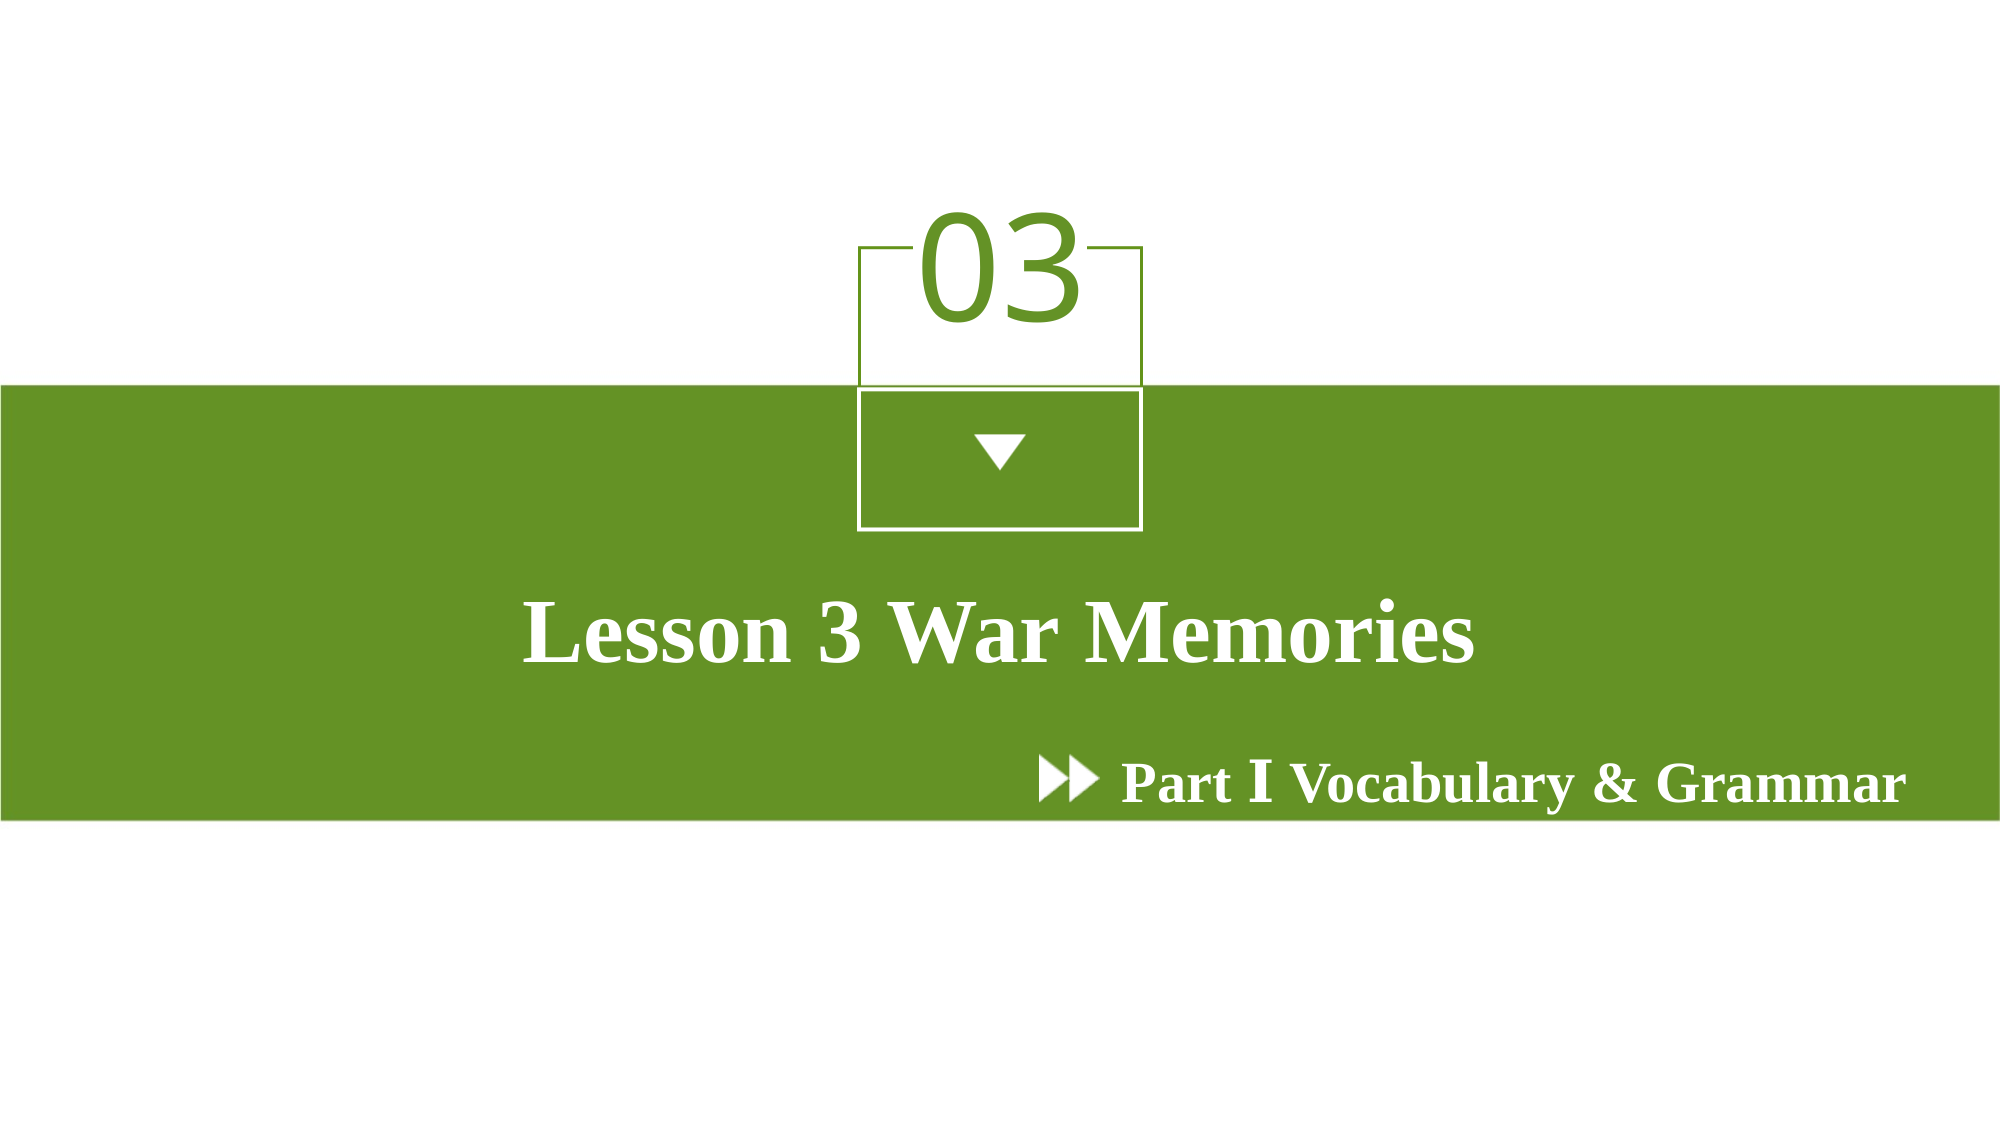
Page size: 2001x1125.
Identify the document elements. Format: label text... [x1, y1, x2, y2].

picture [0, 0, 2000, 518]
text_box Part Ⅰ Vocabulary & Grammar [1121, 738, 1997, 821]
picture [0, 732, 2000, 1125]
text_box 03 [896, 171, 1106, 353]
text_box Lesson 3 War Memories [0, 518, 2000, 732]
